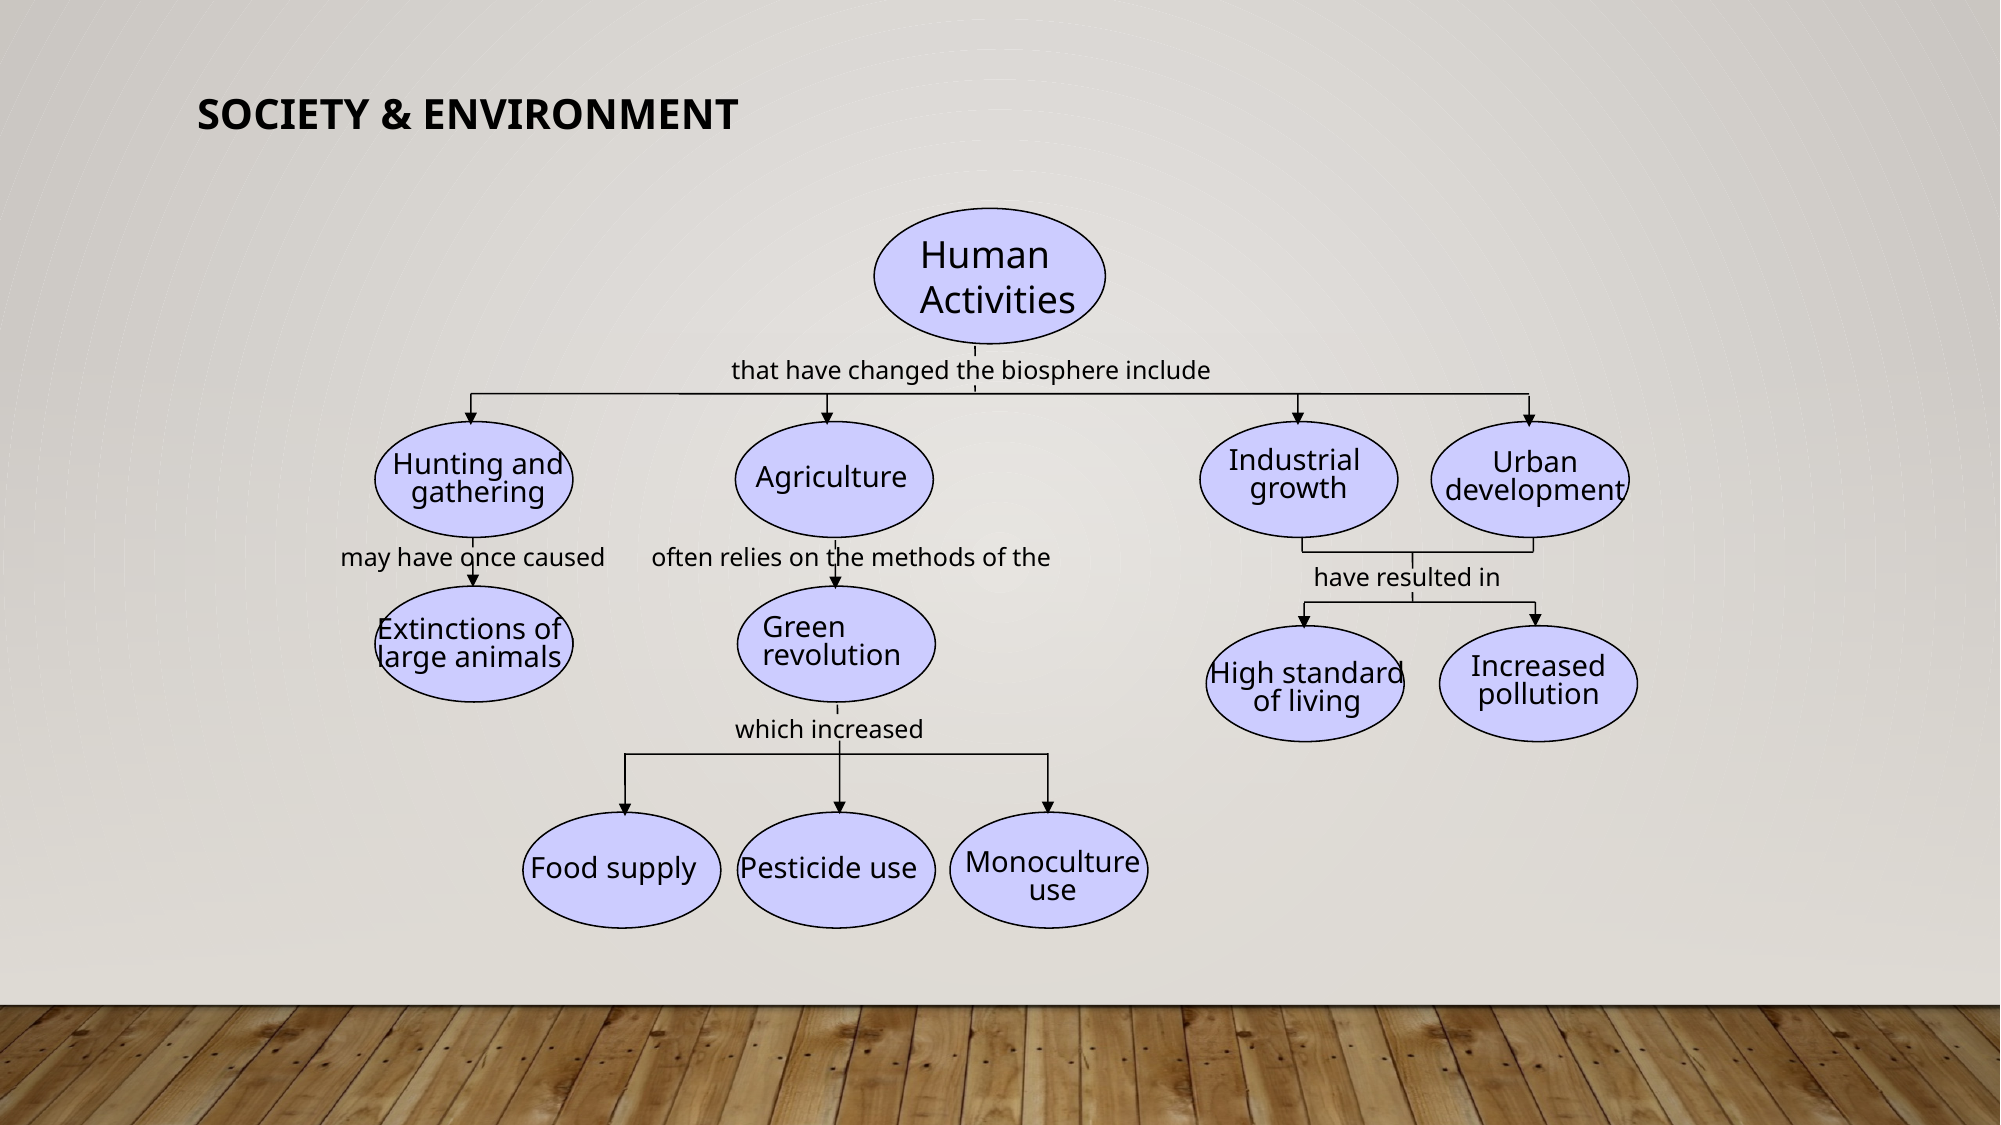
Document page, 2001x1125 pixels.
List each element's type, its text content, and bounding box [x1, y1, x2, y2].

text_box [1612, 644, 1638, 723]
text_box [468, 579, 477, 587]
text_box [874, 229, 905, 323]
text_box may have once caused [325, 533, 621, 579]
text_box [390, 440, 1628, 517]
text_box [1223, 517, 1375, 538]
text_box [917, 208, 1062, 223]
text_box that have changed the biosphere include [716, 347, 1227, 392]
text_box [1092, 244, 1106, 308]
text_box have resulted in [1298, 554, 1516, 600]
text_box [398, 517, 550, 533]
picture [0, 1005, 2000, 1125]
text_box [375, 448, 390, 511]
text_box Human Activities [905, 223, 1092, 329]
text_box which increased [720, 726, 939, 752]
text_box [535, 812, 709, 842]
text_box [760, 586, 913, 607]
text_box [401, 421, 547, 440]
text_box [830, 579, 841, 590]
text_box [762, 421, 907, 440]
text_box [1471, 726, 1607, 742]
text_box [559, 915, 685, 929]
text_box [1457, 421, 1603, 440]
text_box [833, 755, 846, 815]
text_box [759, 517, 910, 533]
text_box [1226, 421, 1372, 440]
text_box [1237, 726, 1373, 742]
text_box [1291, 393, 1305, 425]
text_box SOCIETY & ENVIRONMENT [182, 80, 1020, 146]
text_box [820, 393, 834, 425]
text_box [1041, 755, 1055, 815]
text_box [962, 812, 1136, 842]
text_box [1454, 517, 1606, 538]
text_box [917, 329, 1062, 344]
text_box [464, 393, 478, 425]
text_box [522, 855, 526, 885]
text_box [526, 842, 1146, 915]
text_box [749, 812, 923, 842]
text_box [986, 915, 1112, 929]
text_box [618, 755, 632, 817]
text_box [773, 915, 899, 929]
text_box often relies on the methods of the [636, 533, 1067, 579]
text_box [1522, 395, 1536, 428]
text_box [372, 607, 1612, 726]
text_box [397, 586, 550, 607]
